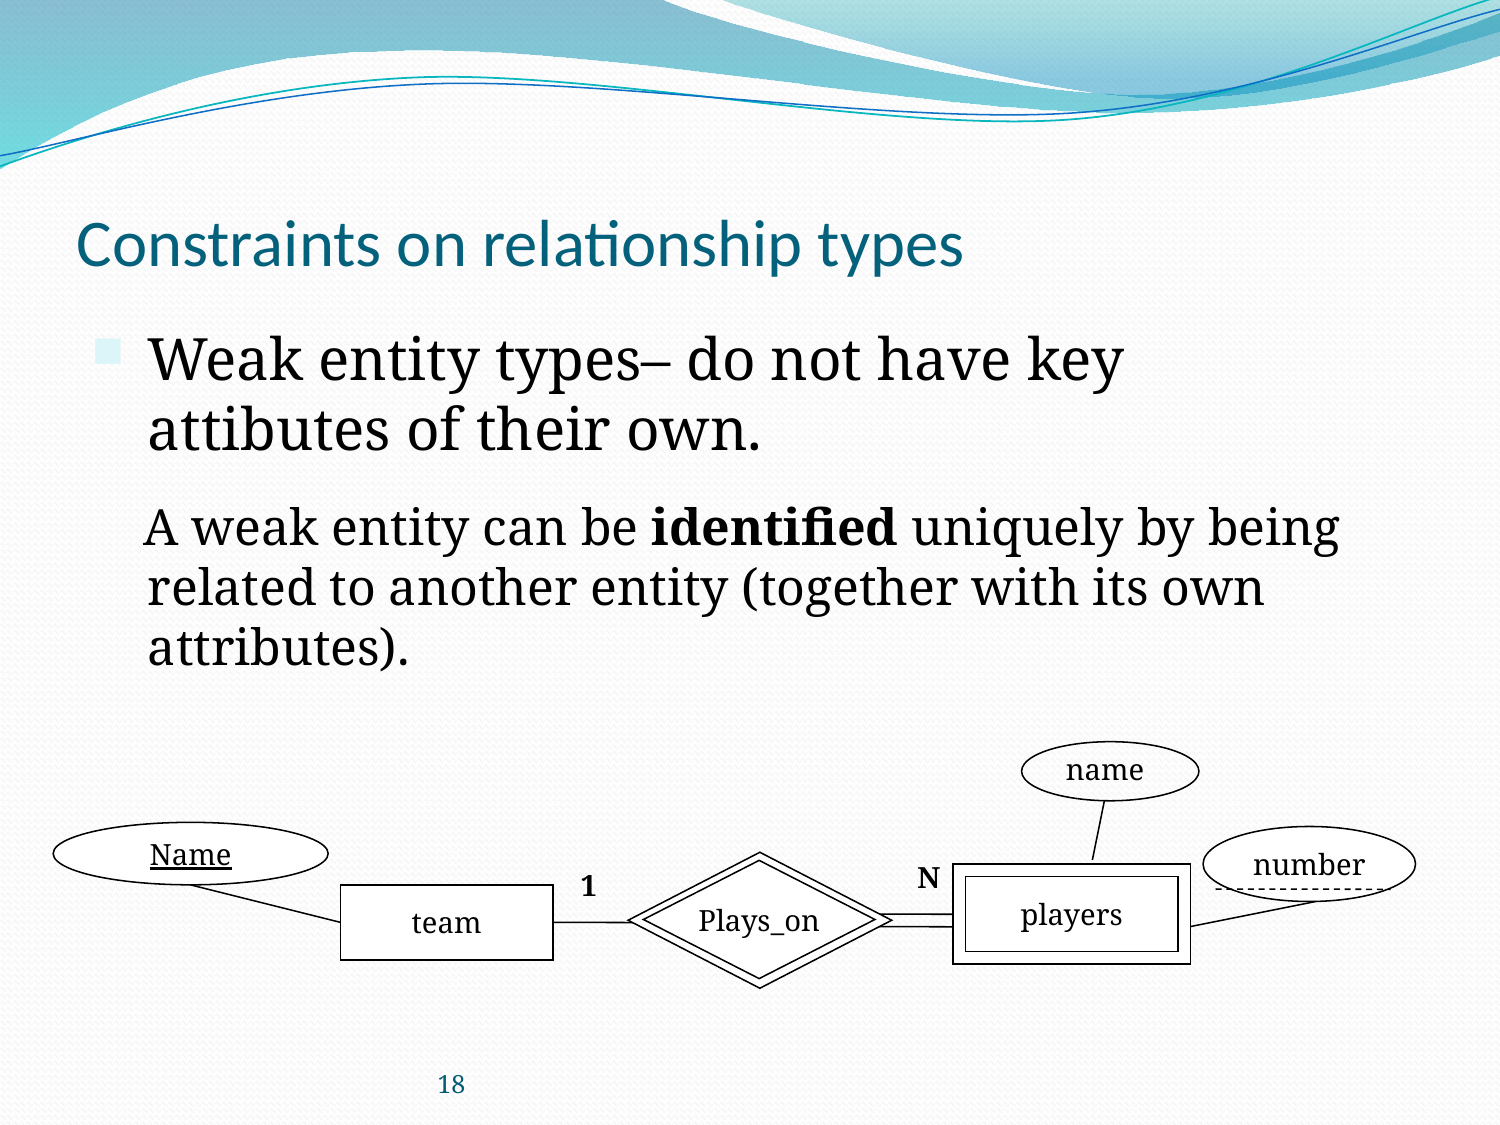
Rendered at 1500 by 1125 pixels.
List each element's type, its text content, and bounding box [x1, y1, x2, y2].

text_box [892, 854, 897, 965]
footer 18 [437, 1042, 988, 1103]
text_box team [340, 884, 553, 960]
text_box Name [53, 822, 329, 885]
text_box 1 [565, 859, 612, 910]
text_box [827, 826, 1416, 965]
text_box Weak entity types– do not have key attibutes of their own. A weak entity can be identified uniquely by being related to another entity (together with its own attributes). [76, 314, 1371, 669]
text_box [627, 852, 892, 989]
text_box name [1051, 743, 1160, 794]
text_box [1021, 749, 1051, 794]
title Constraints on relationship types [76, 54, 1427, 280]
text_box [1053, 746, 1199, 801]
